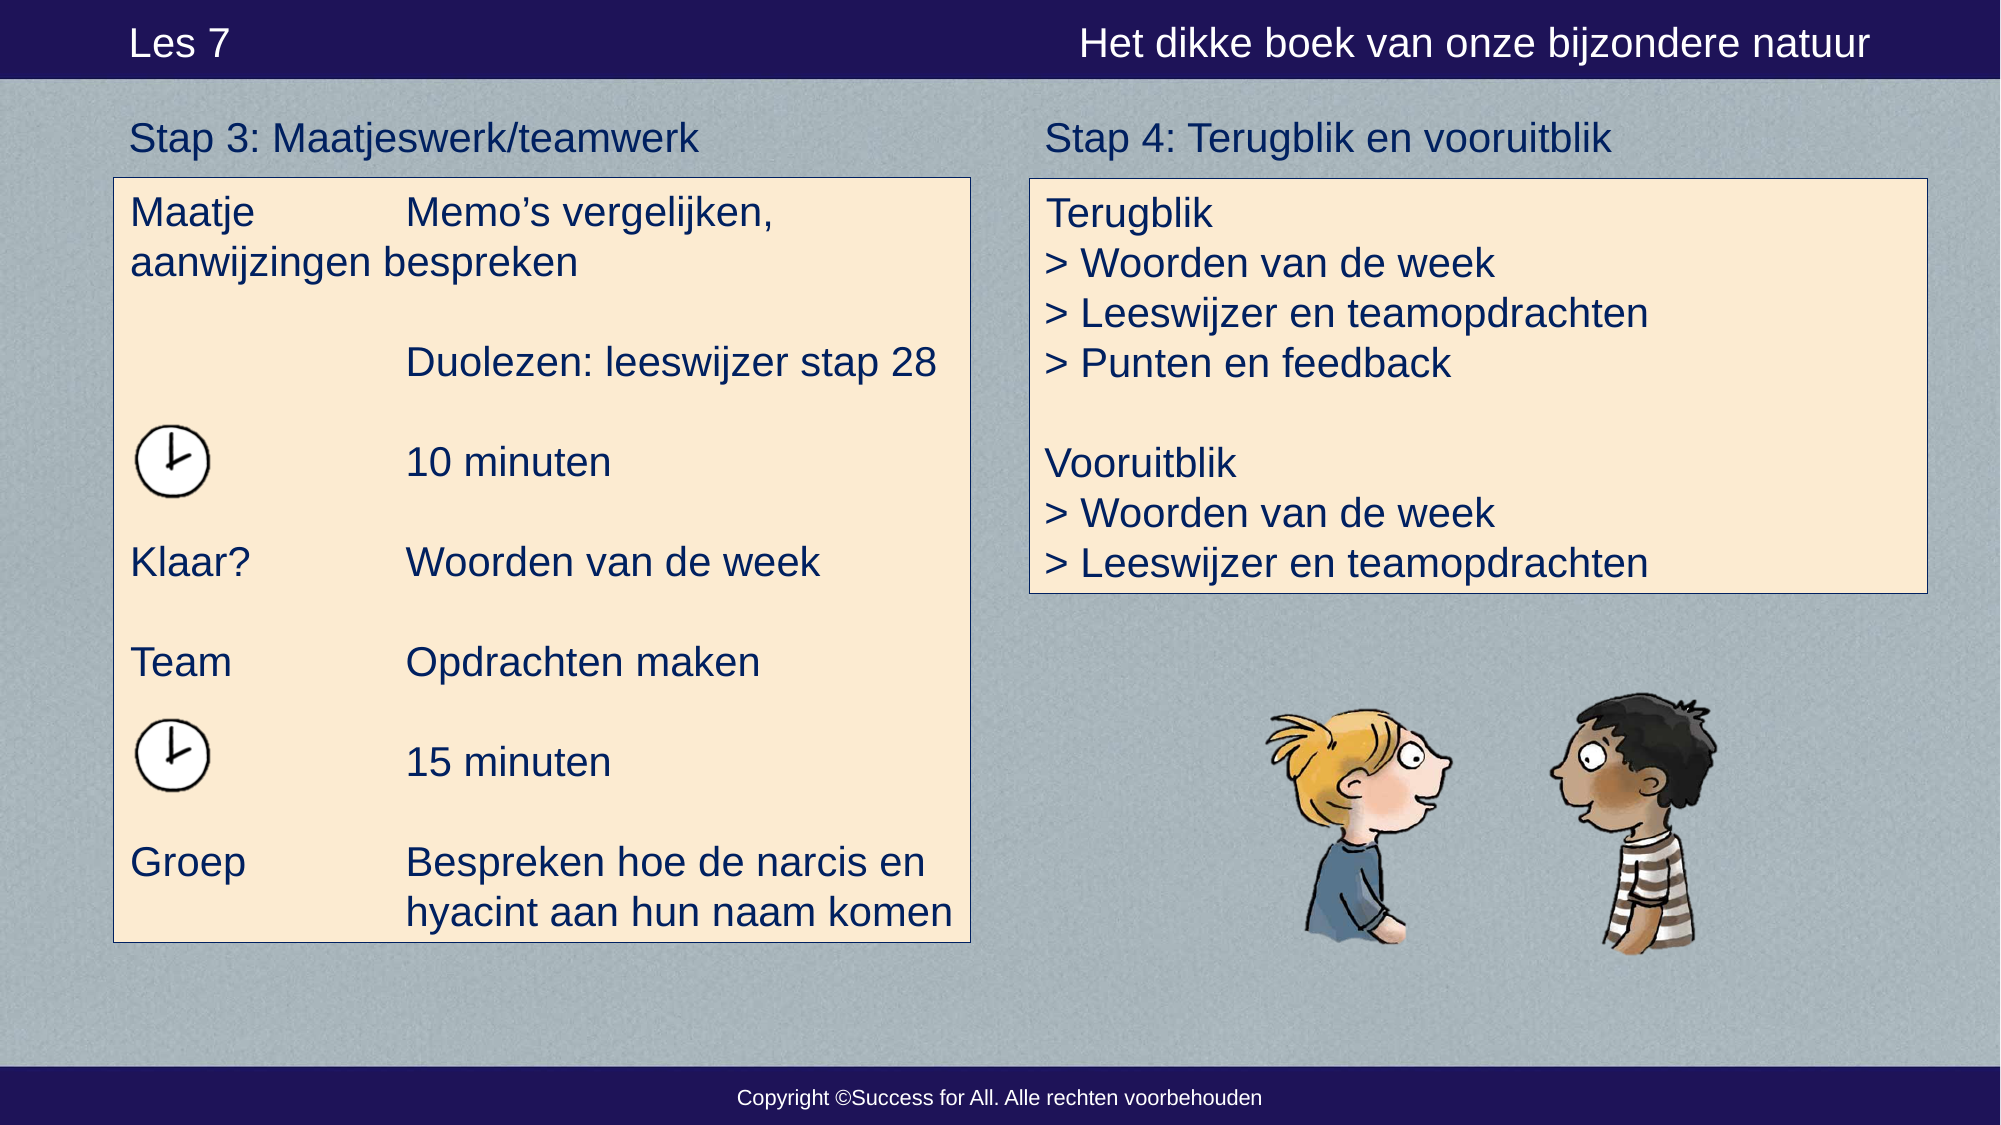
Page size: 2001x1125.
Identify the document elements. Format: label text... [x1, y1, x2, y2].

text_box Les 7 [114, 8, 354, 73]
text_box Copyright ©Success for All. Alle rechten voorbehouden [0, 1076, 2000, 1125]
text_box Het dikke boek van onze bijzondere natuur [999, 8, 1886, 73]
text_box Maatje Memo’s vergelijken, aanwijzingen bespreken Duolezen: leeswijzer stap 28 10 minuten Klaar? Woorden van de week Team Opdrachten maken 15 minuten Groep Bespreken hoe de narcis en hyacint aan hun naam komen [113, 177, 971, 943]
picture [0, 0, 2001, 1125]
text_box Terugblik > Woorden van de week > Leeswijzer en teamopdrachten > Punten en feedback Vooruitblik > Woorden van de week > Leeswijzer en teamopdrachten [1029, 178, 1928, 594]
text_box Stap 4: Terugblik en vooruitblik [1029, 103, 1822, 169]
text_box Stap 3: Maatjeswerk/teamwerk [114, 103, 907, 169]
